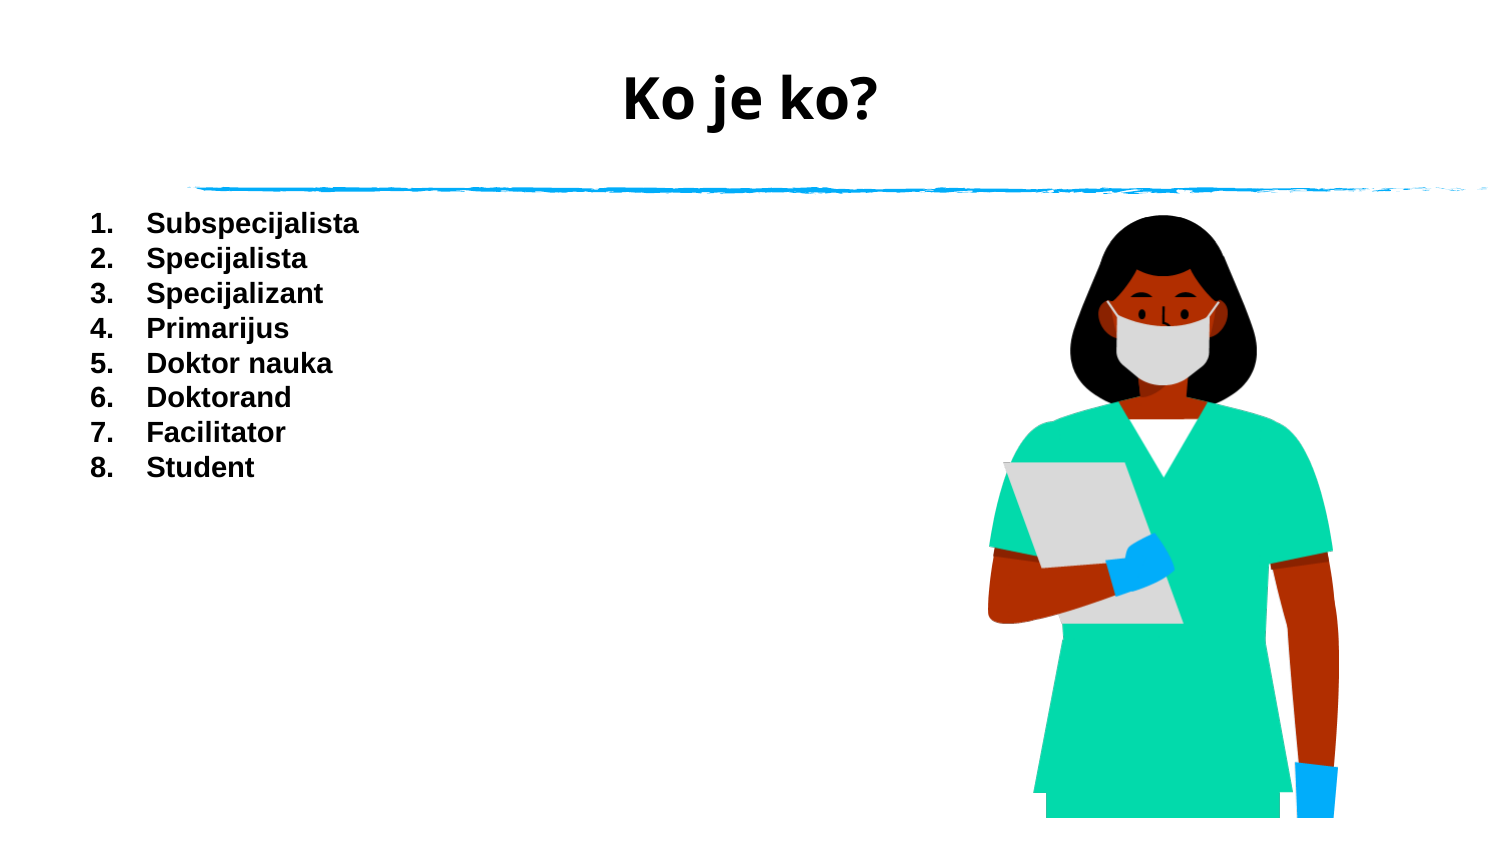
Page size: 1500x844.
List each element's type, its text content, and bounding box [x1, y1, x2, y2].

picture [987, 214, 1339, 818]
list Subspecijalista Specijalista Specijalizant Primarijus Doktor nauka Doktorand Facilitator Student [75, 189, 1425, 777]
picture [1408, 187, 1432, 191]
title Ko je ko? [187, 33, 1313, 160]
picture [1435, 187, 1466, 192]
picture [1334, 770, 1339, 818]
